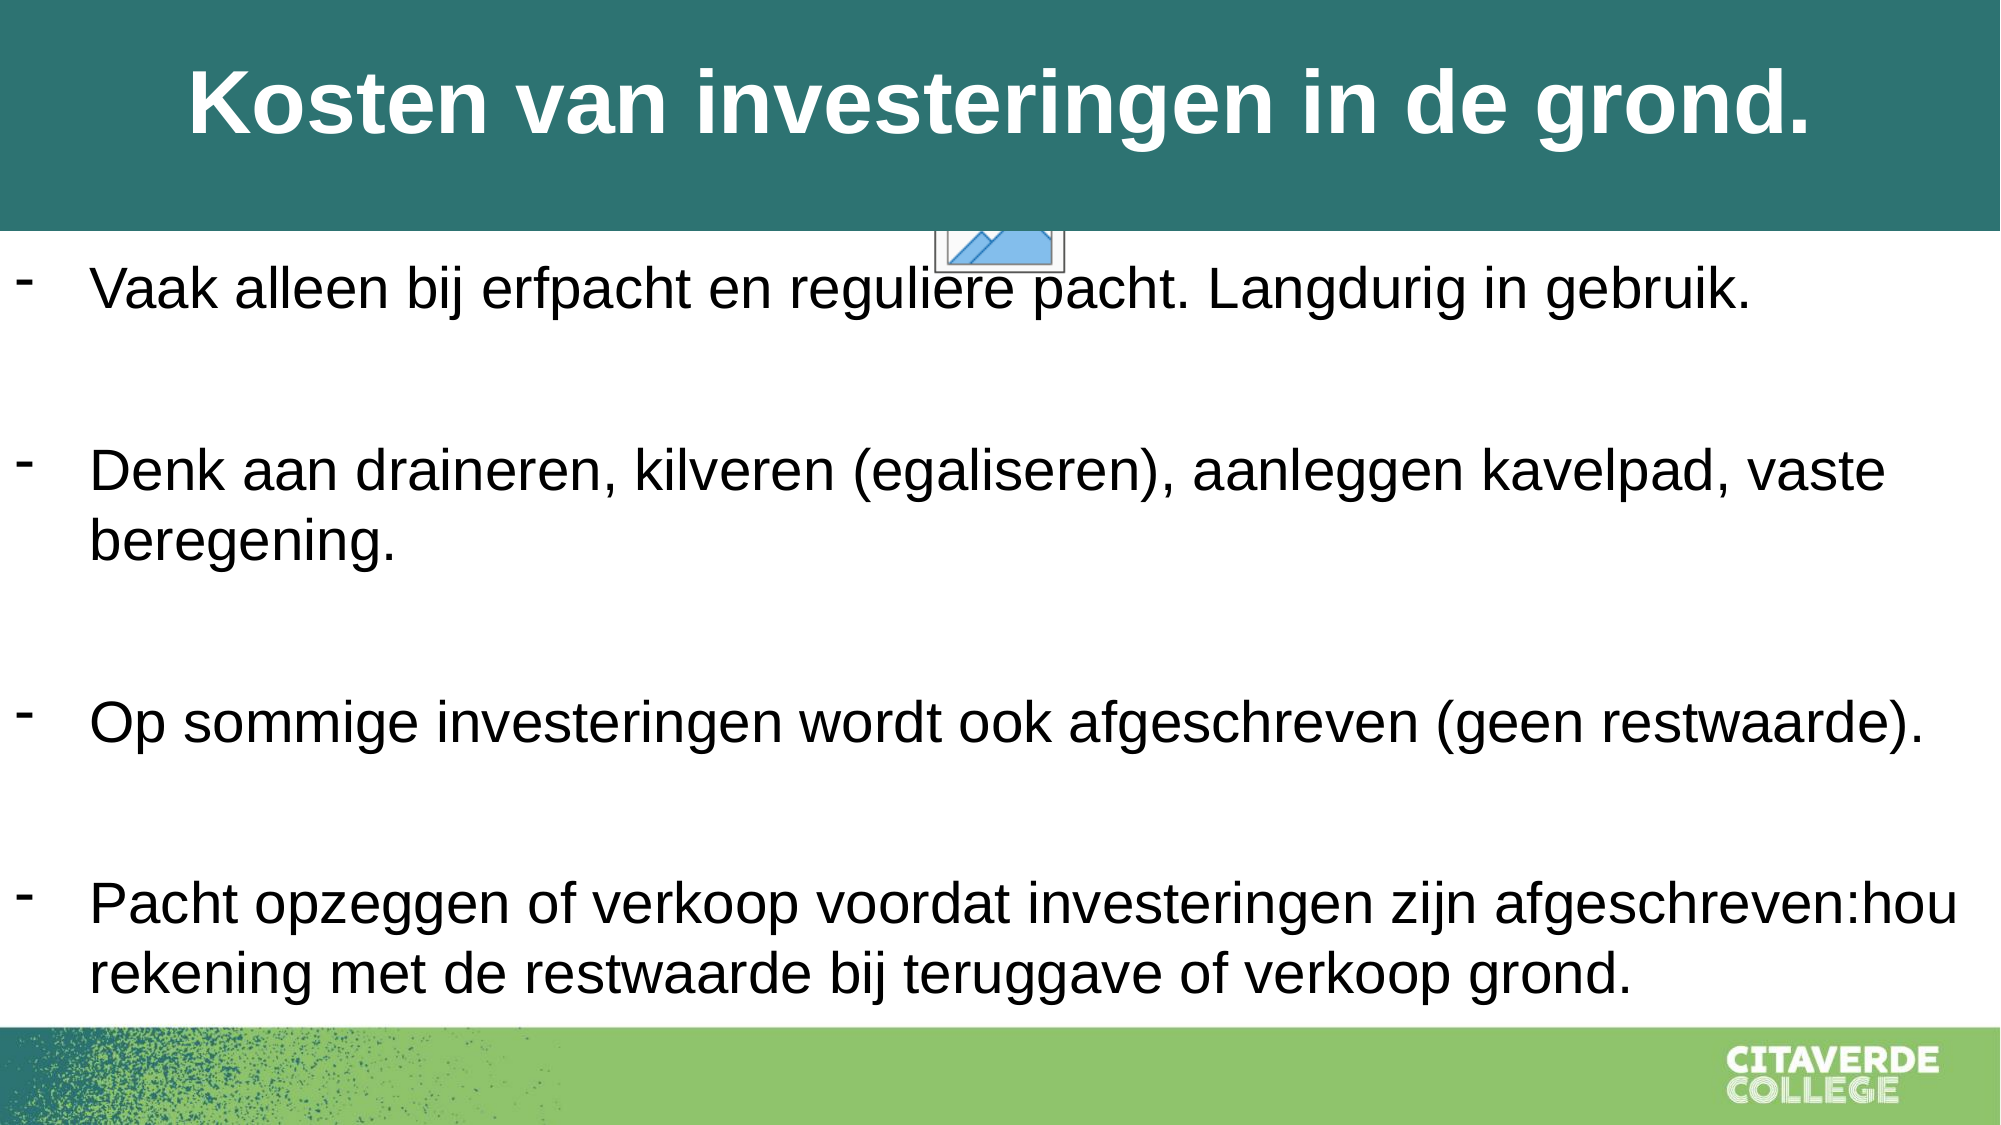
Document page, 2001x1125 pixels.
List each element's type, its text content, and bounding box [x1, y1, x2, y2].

picture [0, 0, 2001, 1125]
list Vaak alleen bij erfpacht en reguliere pacht. Langdurig in gebruik. Denk aan draineren, kilveren (egaliseren), aanleggen kavelpad, vaste beregening. Op sommige investeringen wordt ook afgeschreven (geen restwaarde). Pacht opzeggen of verkoop voordat investeringen zijn afgeschreven:hou rekening met de restwaarde bij teruggave of verkoop grond. Duur van een pachtcontract is maximaal 12 jaar. Niet automatisch recht op een nieuw pachtcontract. De grond wordt gezien als los land. Pachtprijs is vaak hoger dan de reguliere pacht. [0, 444, 2000, 965]
